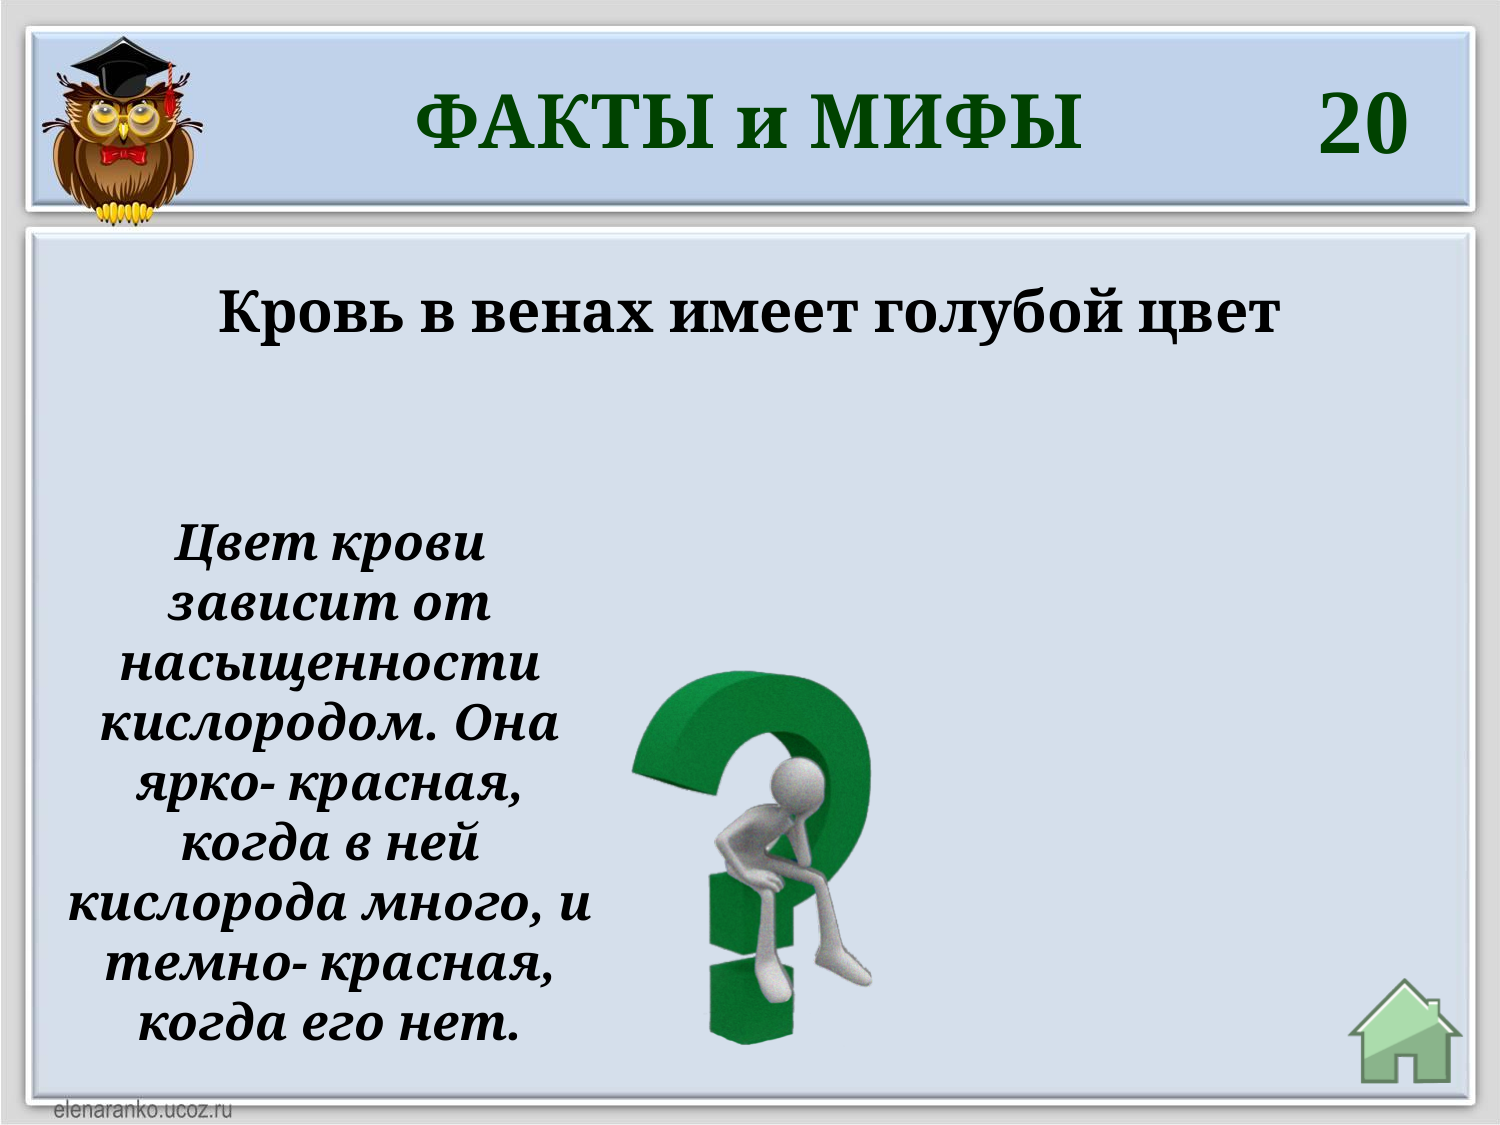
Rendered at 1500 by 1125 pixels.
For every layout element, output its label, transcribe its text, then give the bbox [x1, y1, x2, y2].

text_box ФАКТЫ и МИФЫ [218, 66, 1281, 172]
text_box Кровь в венах имеет голубой цвет [53, 267, 1447, 352]
text_box Цвет крови зависит от насыщенности кислородом. Она ярко- красная, когда в ней кислорода много, и темно- красная, когда его нет. [53, 503, 609, 1059]
text_box 20 [1281, 54, 1447, 180]
picture [0, 0, 1500, 1125]
